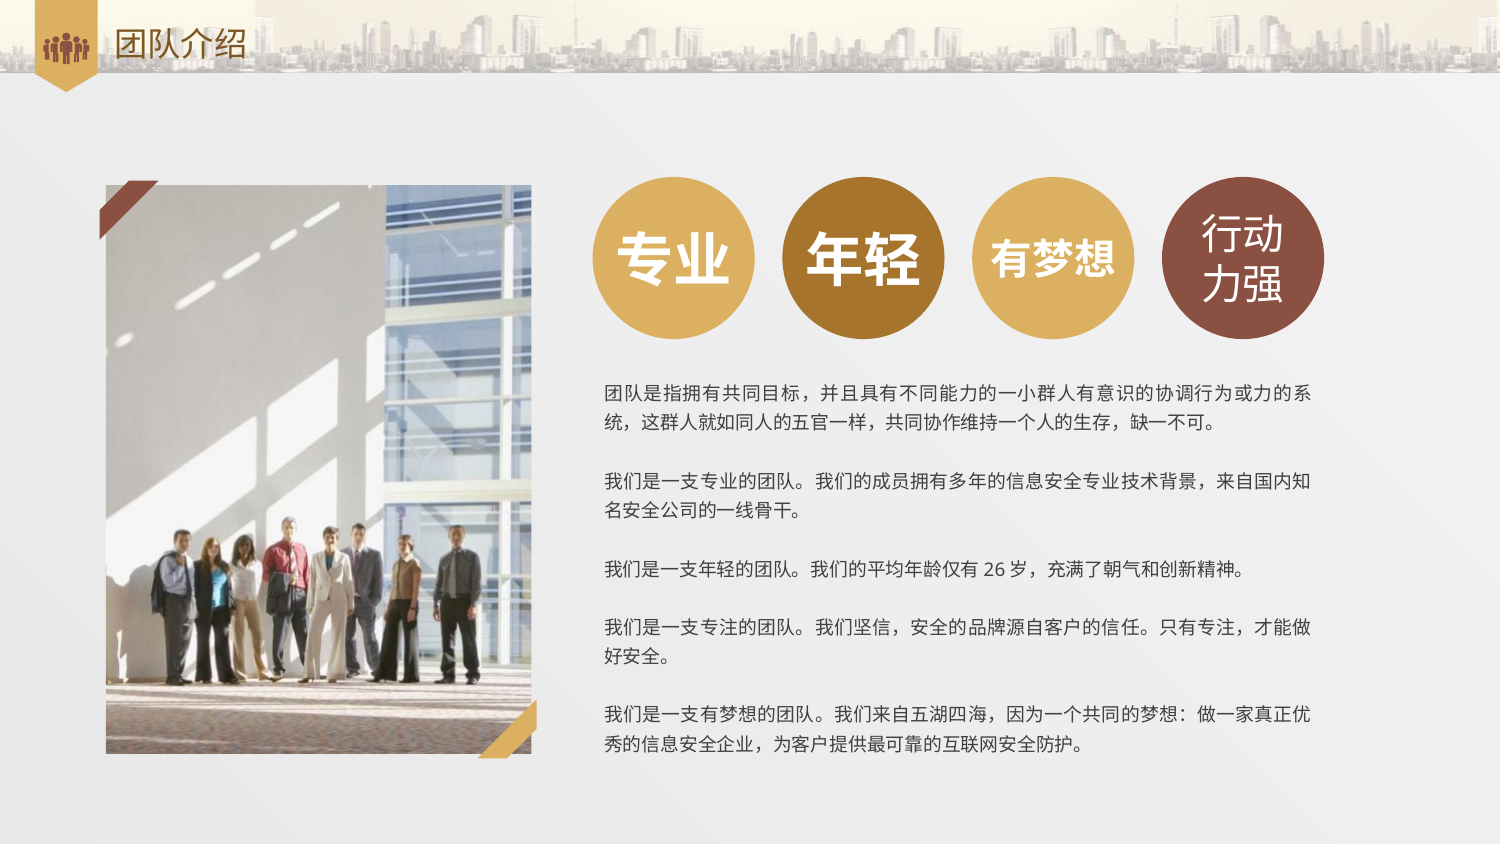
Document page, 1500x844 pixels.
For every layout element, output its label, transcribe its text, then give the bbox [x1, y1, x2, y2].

picture [98, 0, 1500, 73]
text_box [104, 183, 533, 756]
title 团队介绍 [99, 20, 550, 66]
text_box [971, 176, 1135, 340]
picture [0, 0, 34, 73]
text_box [43, 32, 90, 65]
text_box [782, 176, 945, 340]
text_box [1161, 176, 1325, 340]
text_box [97, 178, 161, 242]
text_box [592, 176, 755, 340]
text_box 团队是指拥有共同目标，并且具有不同能力的一小群人有意识的协调行为或力的系统，这群人就如同人的五官一样，共同协作维持一个人的生存，缺一不可。 我们是一支专业的团队。我们的成员拥有多年的信息安全专业技术背景，来自国内知名安全公司的一线骨干。 我们是一支年轻的团队。我们的平均年龄仅有26岁，充满了朝气和创新精神。 我们是一支专注的团队。我们坚信，安全的品牌源自客户的信任。只有专注，才能做好安全。 我们是一支有梦想的团队。我们来自五湖四海，因为一个共同的梦想：做一家真正优秀的信息安全企业，为客户提供最可靠的互联网安全防护。 [604, 375, 1312, 755]
text_box [475, 697, 539, 761]
